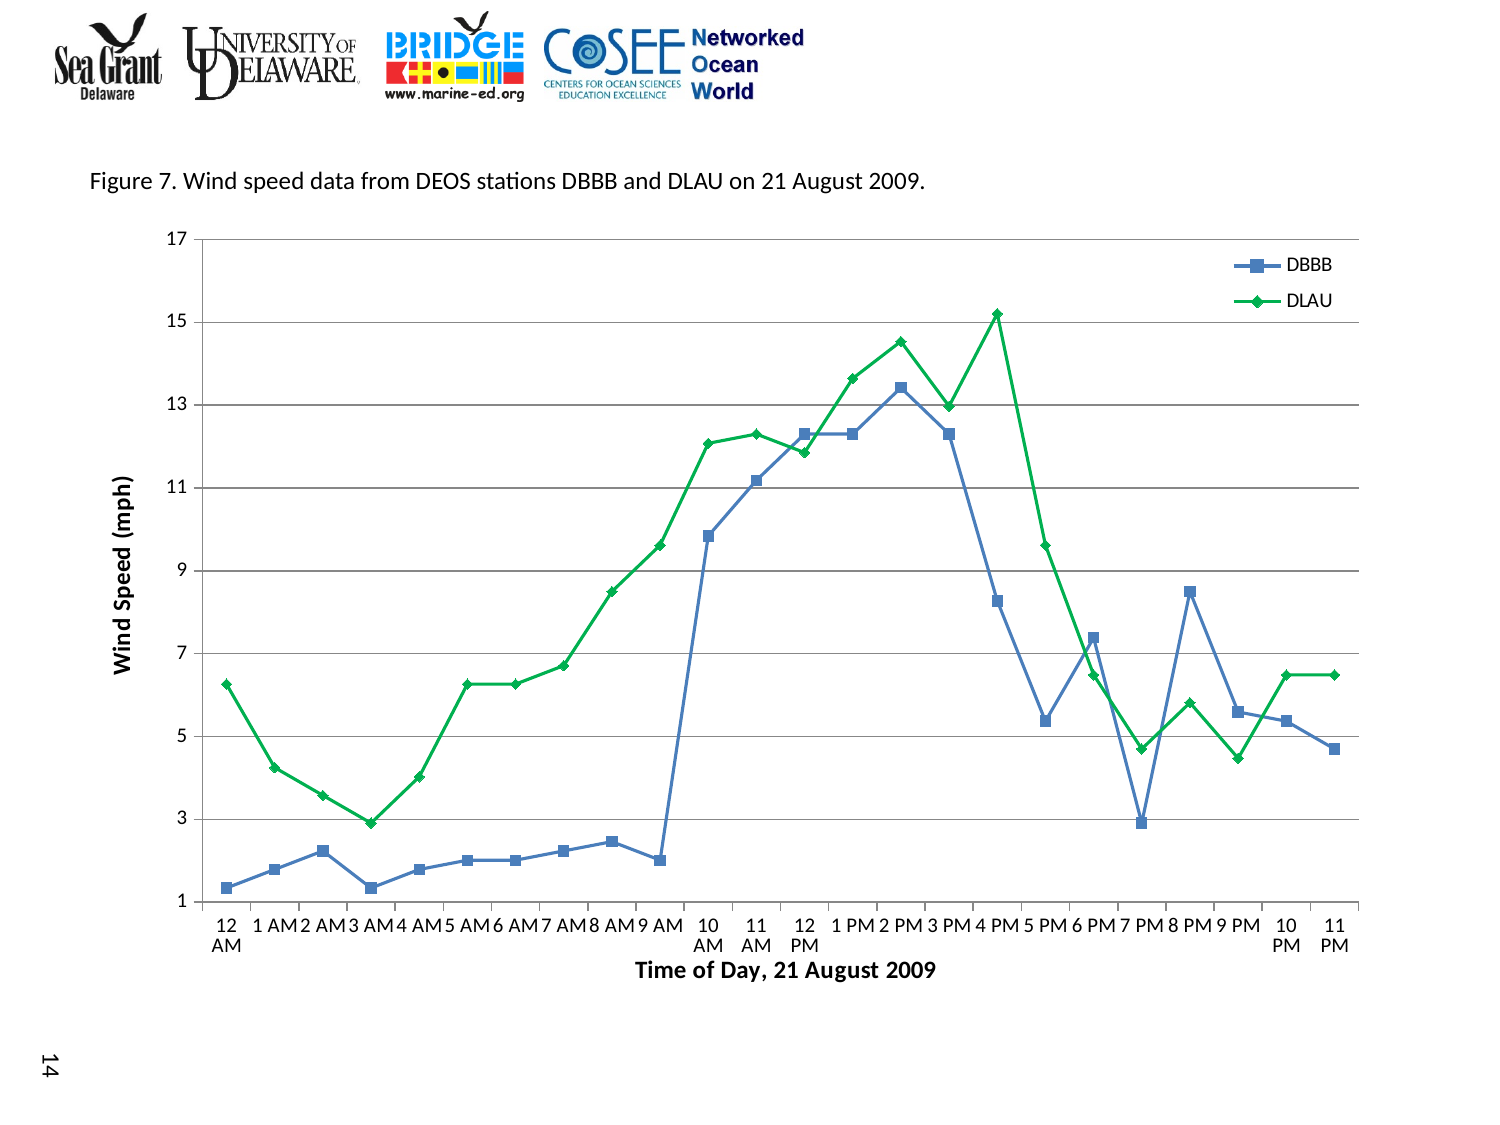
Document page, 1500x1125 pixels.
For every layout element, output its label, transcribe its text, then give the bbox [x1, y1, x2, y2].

text_box Figure 7. Wind speed data from DEOS stations DBBB and DLAU on 21 August 2009. [74, 156, 1425, 202]
text_box 14 [30, 1037, 76, 1096]
picture [543, 26, 806, 103]
picture [180, 25, 362, 101]
picture [52, 11, 163, 101]
picture [385, 11, 524, 103]
chart [86, 212, 1400, 1001]
